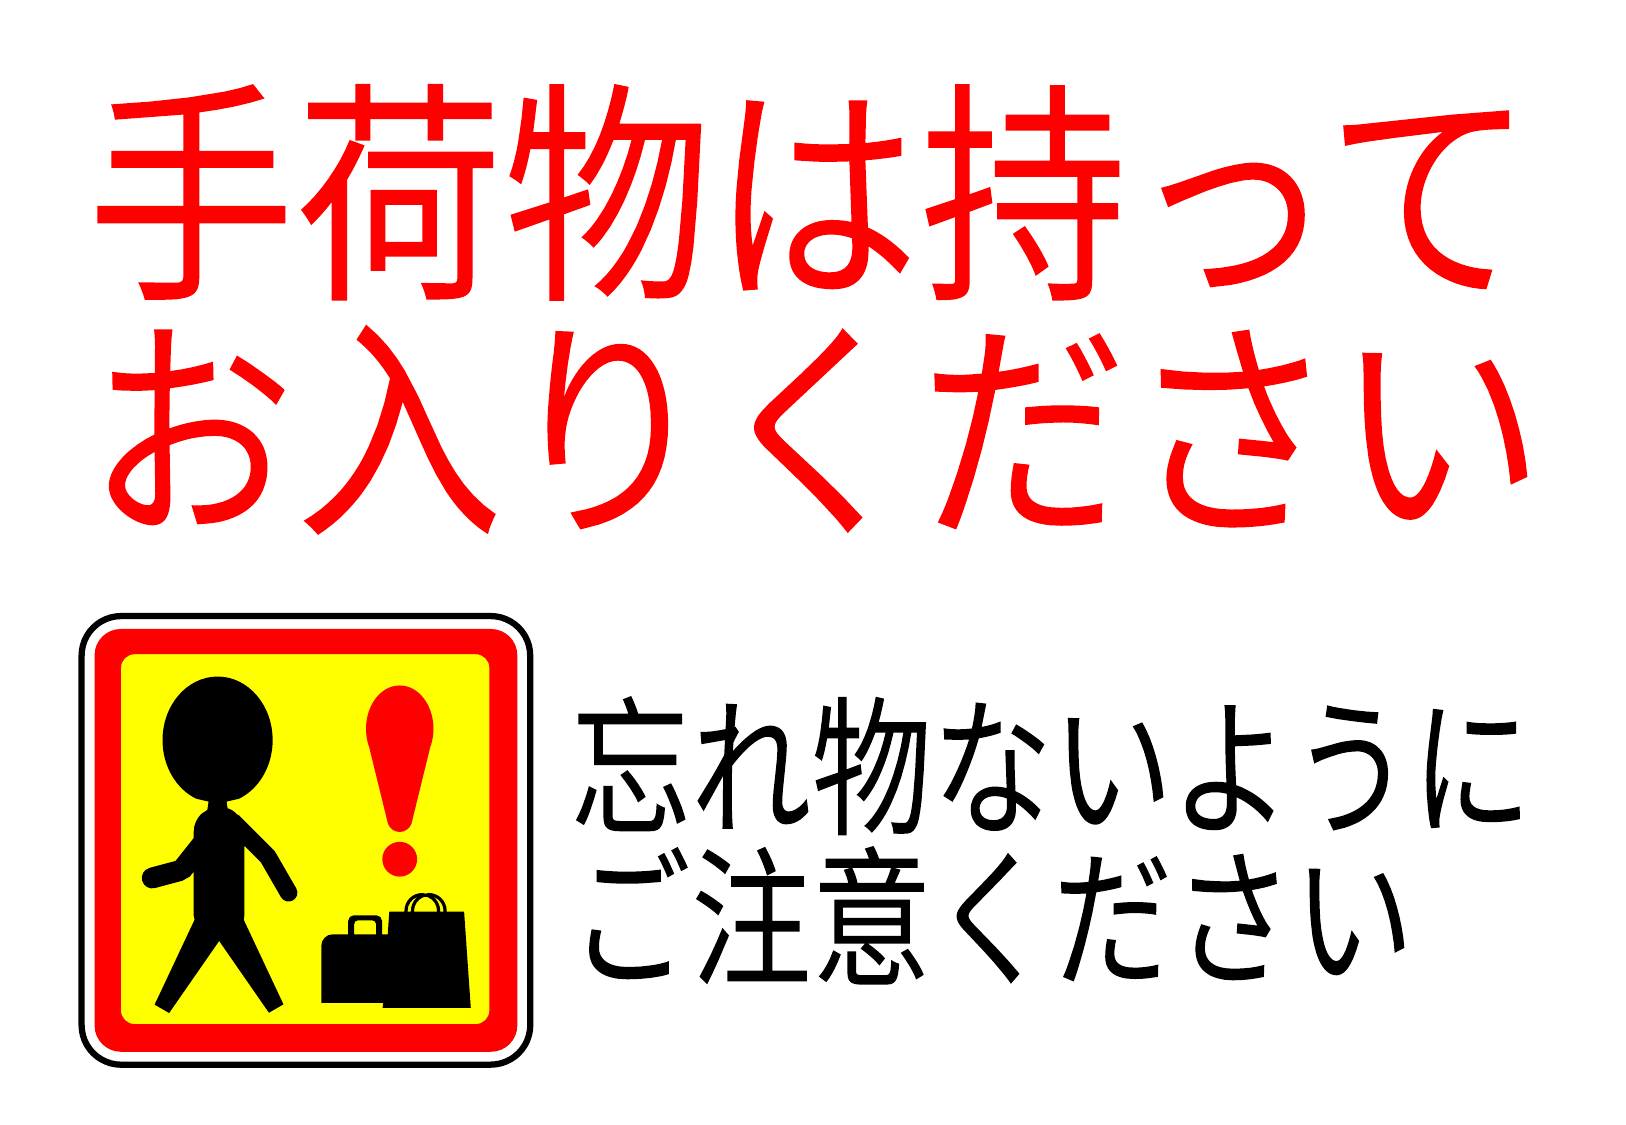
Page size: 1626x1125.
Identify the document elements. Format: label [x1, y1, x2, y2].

text_box [81, 615, 531, 1065]
